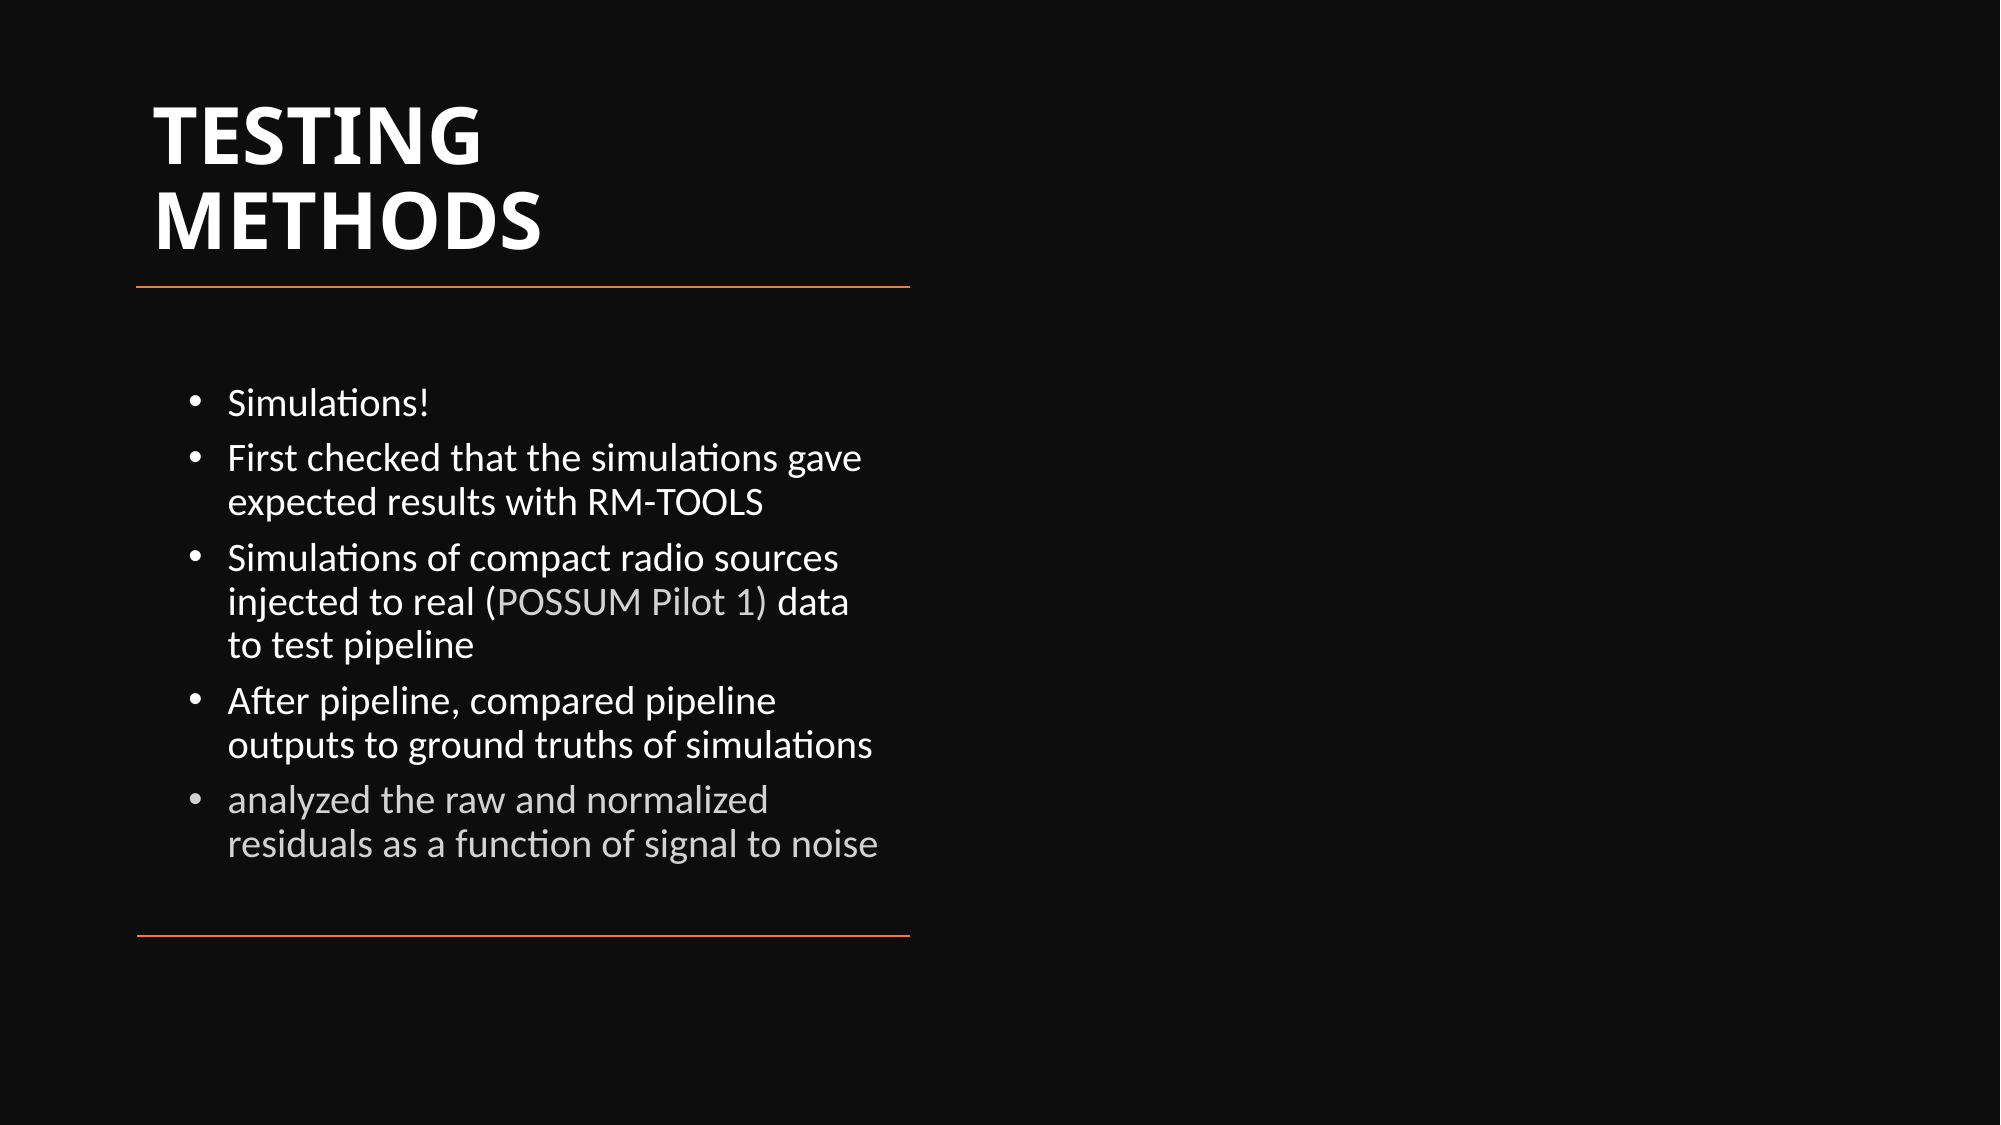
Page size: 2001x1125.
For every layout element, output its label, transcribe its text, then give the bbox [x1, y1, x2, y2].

text_box Simulations! First checked that the simulations gave expected results with RM-TOOLS Simulations of compact radio sources injected to real (POSSUM Pilot 1) data to test pipeline After pipeline, compared pipeline outputs to ground truths of simulations analyzed the raw and normalized residuals as a function of signal to noise [147, 313, 900, 912]
text_box [0, 0, 2000, 1125]
text_box Testing Methods [137, 73, 910, 275]
